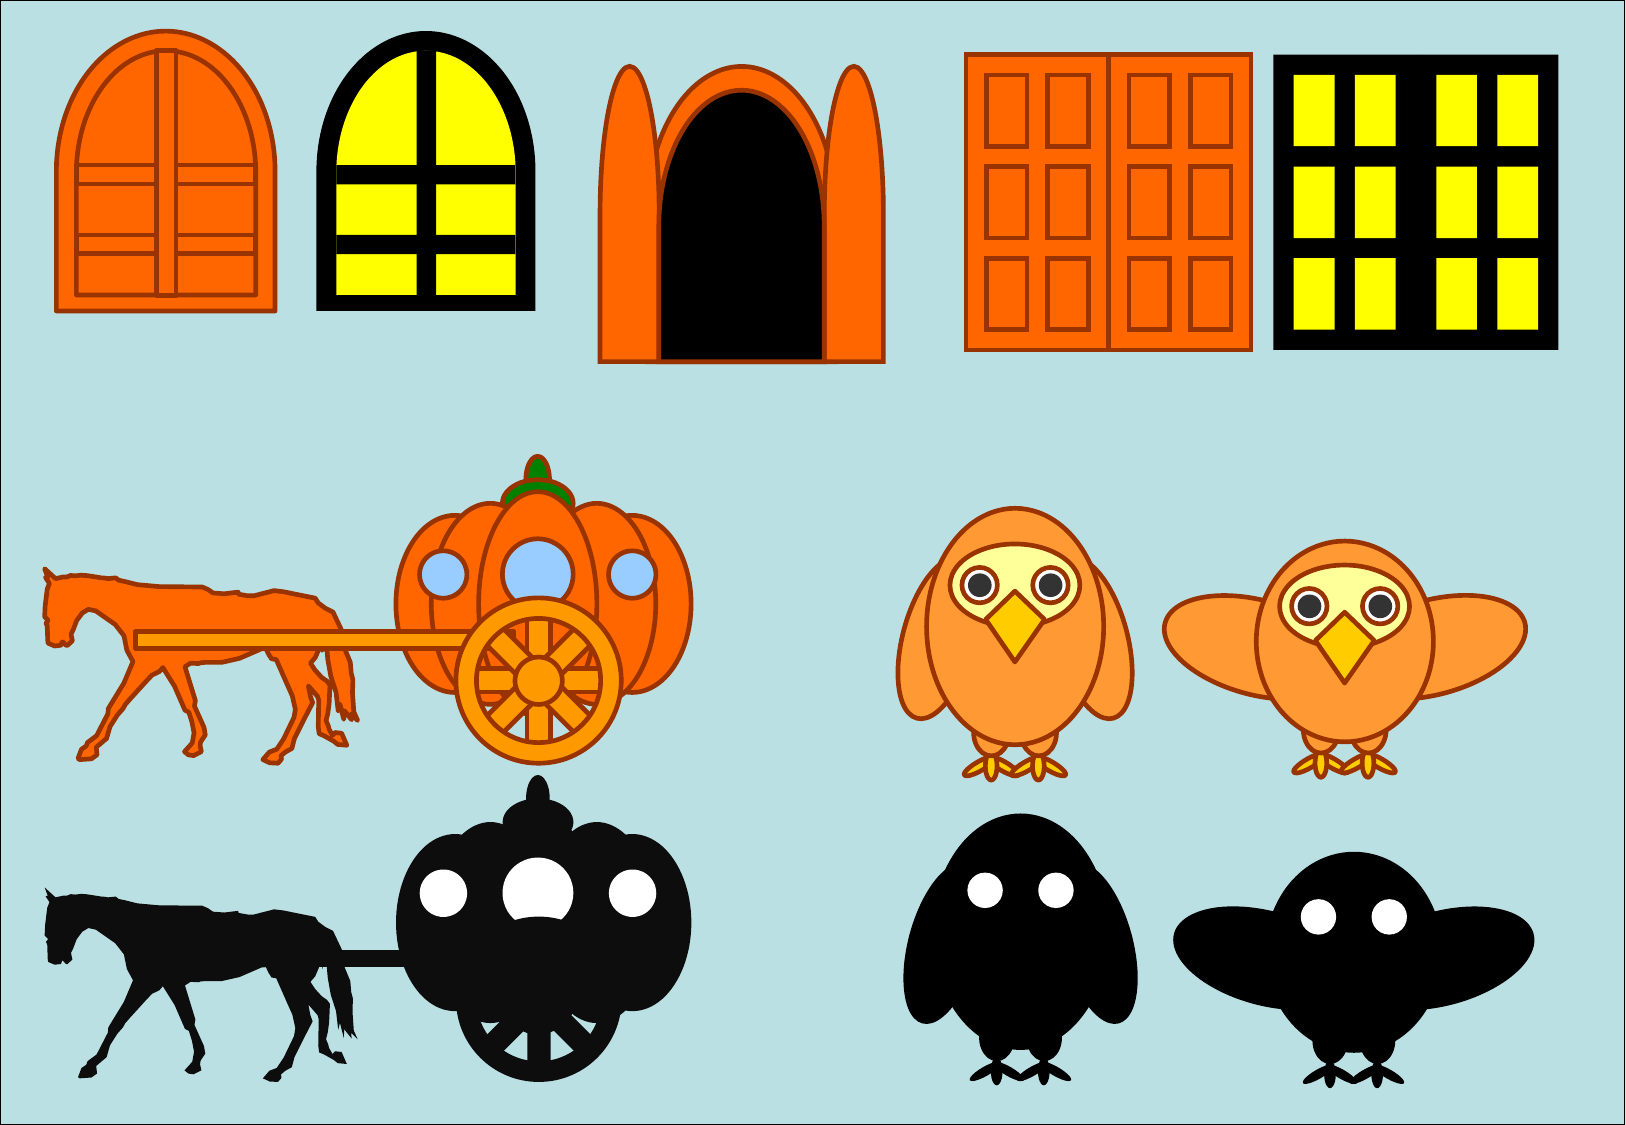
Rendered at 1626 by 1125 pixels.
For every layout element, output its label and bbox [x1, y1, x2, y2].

text_box [1170, 851, 1538, 1089]
text_box [908, 813, 1134, 1086]
text_box [44, 455, 692, 764]
text_box [1161, 540, 1529, 778]
text_box [1273, 54, 1559, 351]
text_box [599, 66, 884, 362]
text_box [902, 508, 1128, 781]
text_box [316, 30, 536, 312]
text_box [56, 30, 276, 312]
text_box [44, 774, 692, 1083]
text_box [965, 54, 1252, 351]
